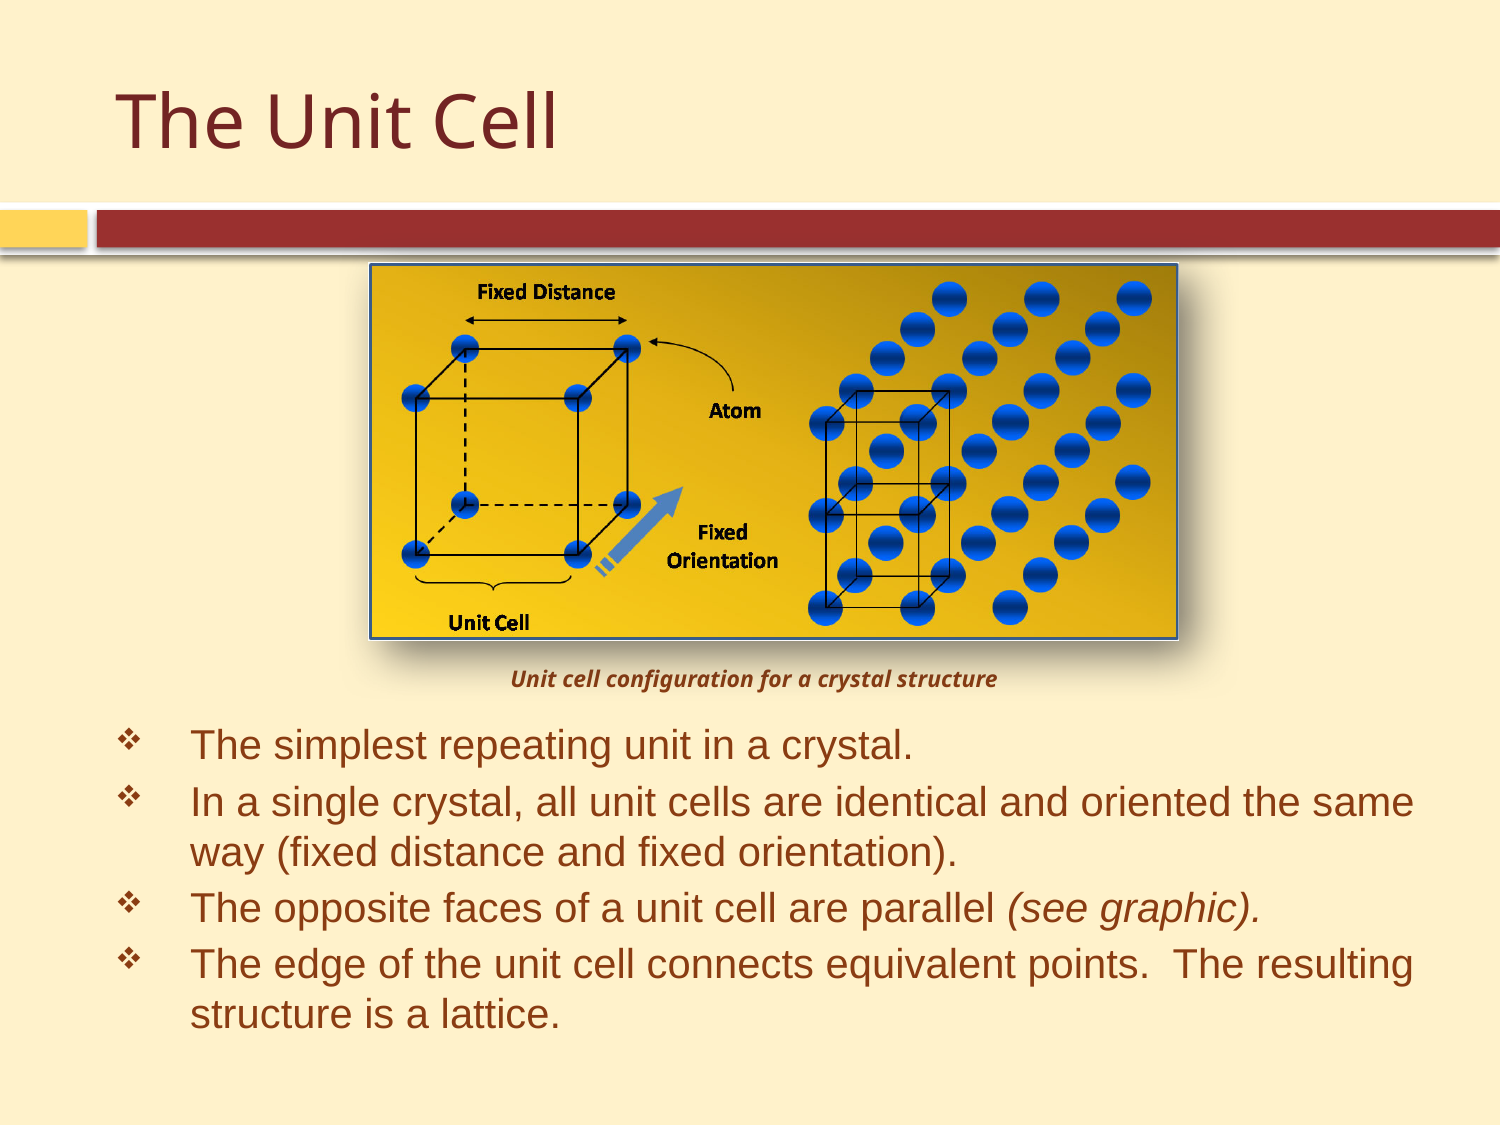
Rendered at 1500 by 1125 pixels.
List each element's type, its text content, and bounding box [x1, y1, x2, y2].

text_box Unit cell configuration for a crystal structure [454, 688, 1055, 700]
picture [368, 262, 1179, 641]
list The simplest repeating unit in a crystal. In a single crystal, all unit cells are identical and oriented the same way (fixed distance and fixed orientation). The opposite faces of a unit cell are parallel (see graphic). The edge of the unit cell connects equivalent points. The resulting structure is a lattice. [100, 710, 1438, 1125]
title The Unit Cell [100, 37, 1438, 200]
